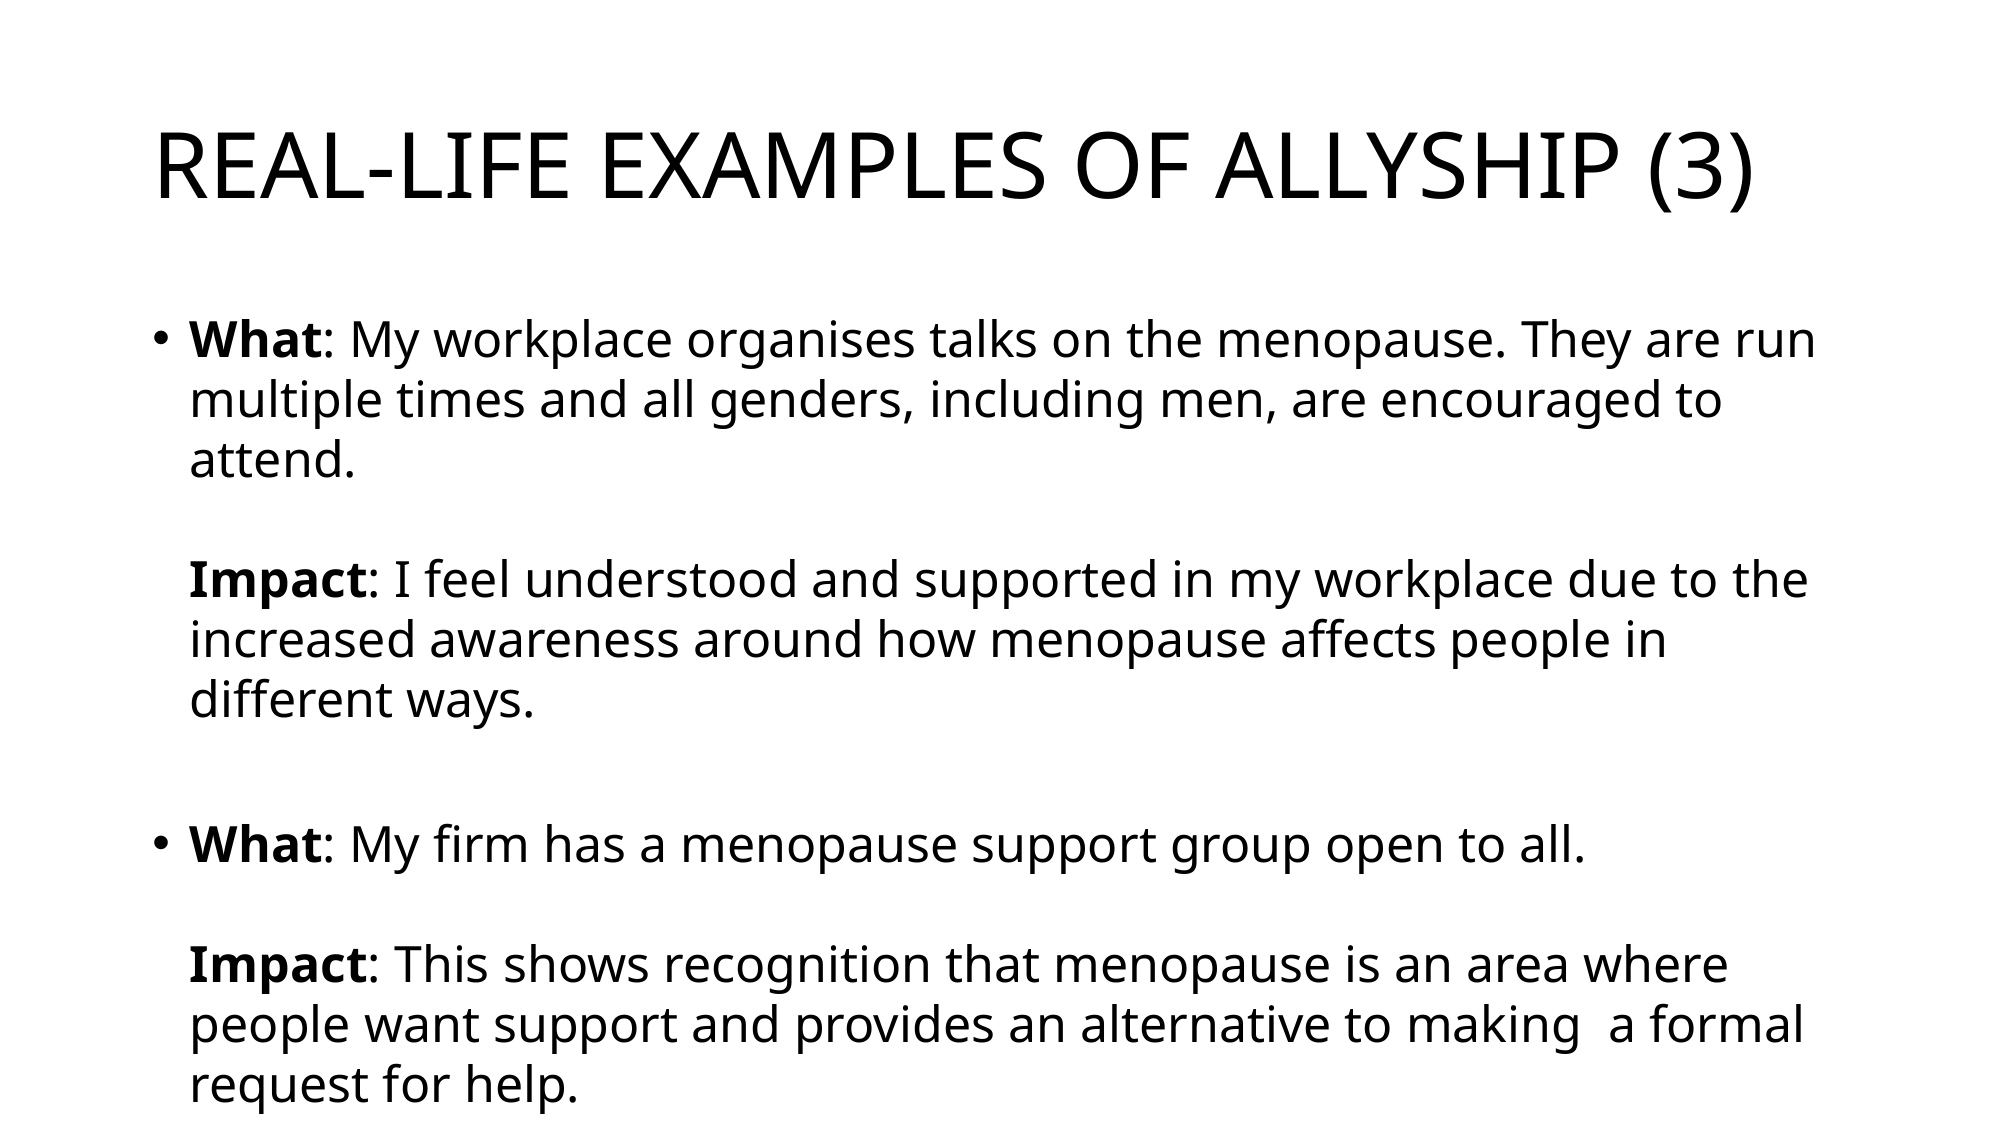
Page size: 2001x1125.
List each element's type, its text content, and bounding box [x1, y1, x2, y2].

title REAL-LIFE EXAMPLES OF ALLYSHIP (3) [137, 59, 1863, 278]
list What: My workplace organises talks on the menopause. They are run multiple times and all genders, including men, are encouraged to attend. Impact: I feel understood and supported in my workplace due to the increased awareness around how menopause affects people in different ways. What: My firm has a menopause support group open to all. Impact: This shows recognition that menopause is an area where people want support and provides an alternative to making a formal request for help. [137, 299, 1863, 1014]
